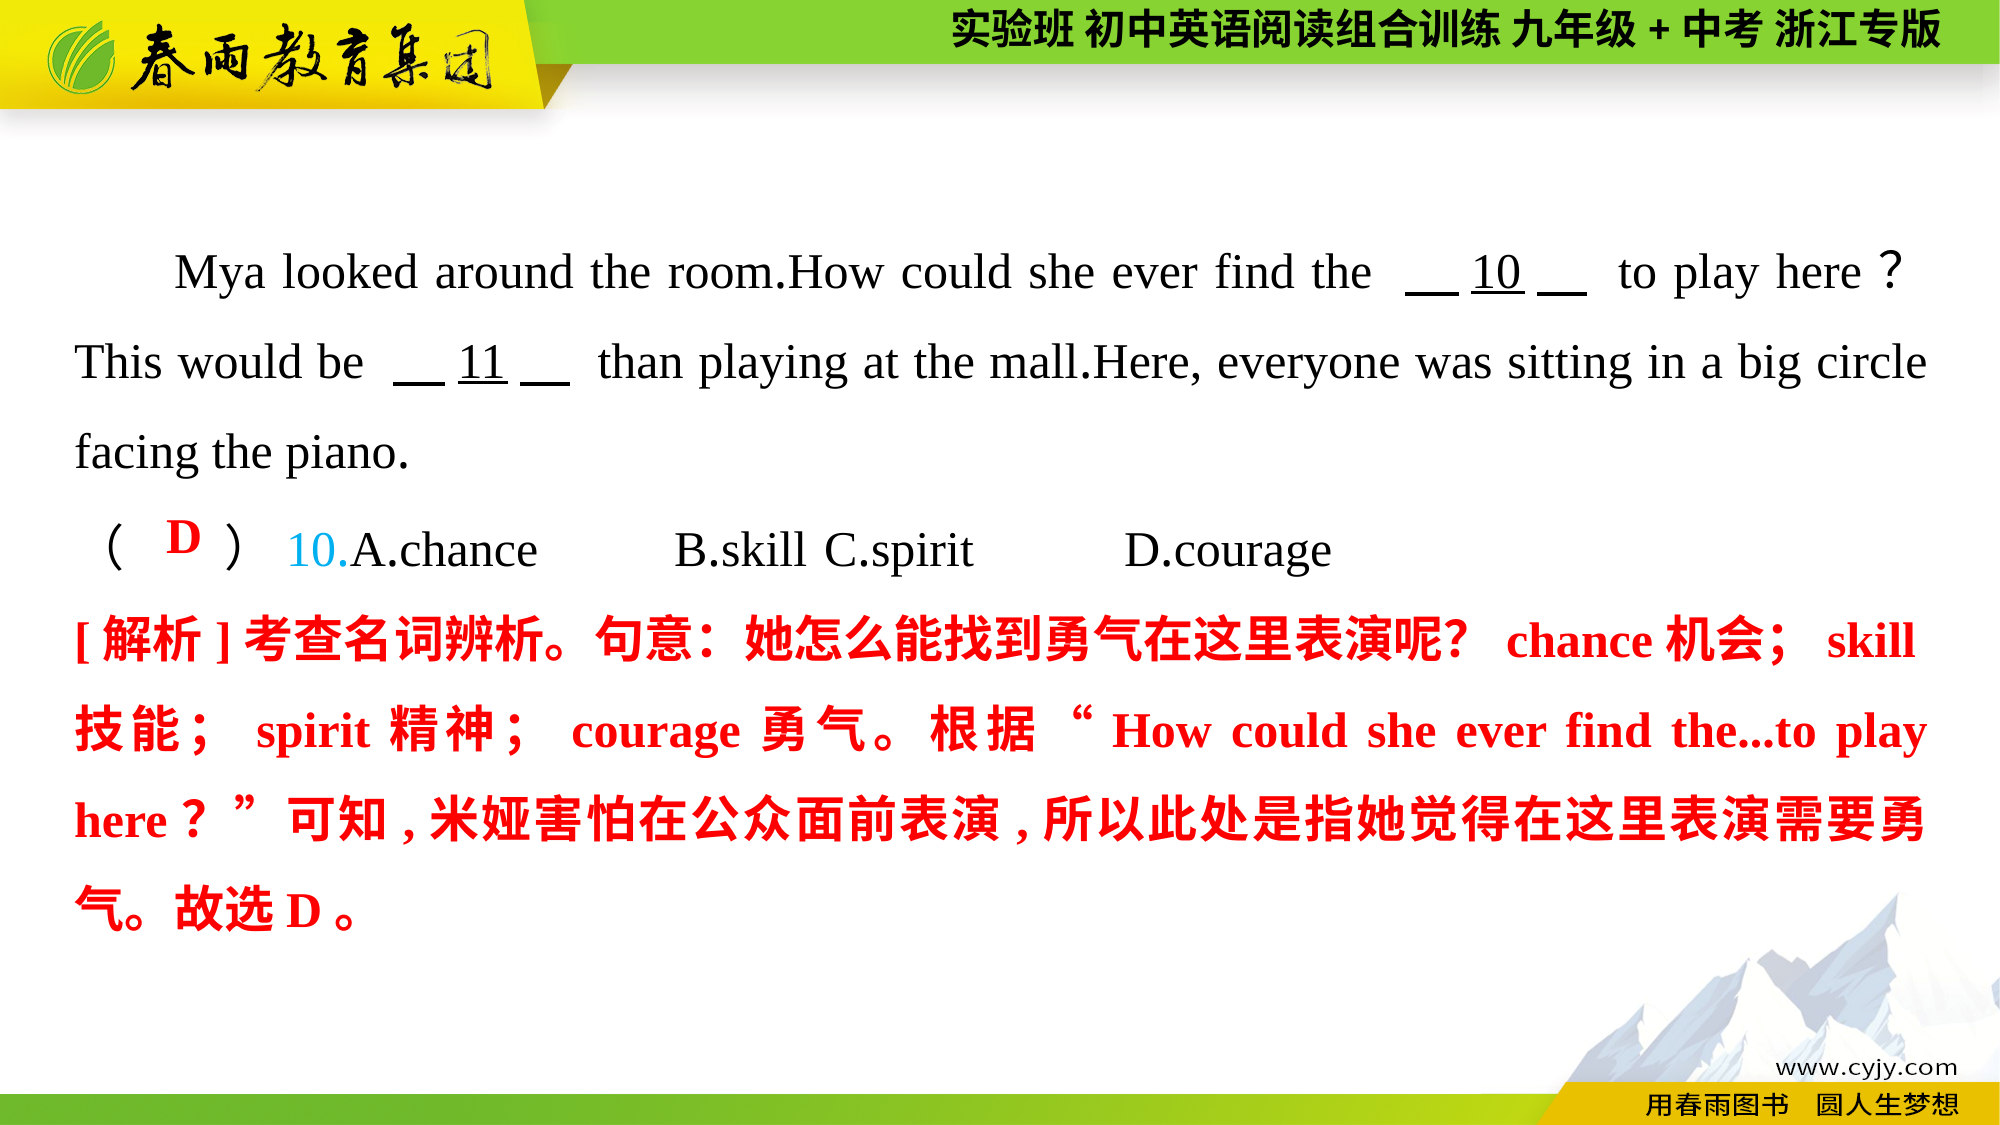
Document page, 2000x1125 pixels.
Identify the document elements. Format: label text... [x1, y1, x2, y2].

picture [0, 0, 2000, 1125]
text_box （ ）10.A.chance B.skill C.spirit D.courage [59, 479, 1944, 569]
list Mya looked around the room.How could she ever find the 10 to play here？ This would be 11 than playing at the mall.Here, everyone was sitting in a big circle facing the piano. [59, 200, 1944, 477]
text_box [解析]考查名词辨析。句意：她怎么能找到勇气在这里表演呢？chance机会；skill技能；spirit精神；courage勇气。根据“How could she ever find the...to play here？”可知,米娅害怕在公众面前表演,所以此处是指她觉得在这里表演需要勇气。故选D。 [59, 569, 1944, 945]
text_box D [151, 496, 217, 569]
